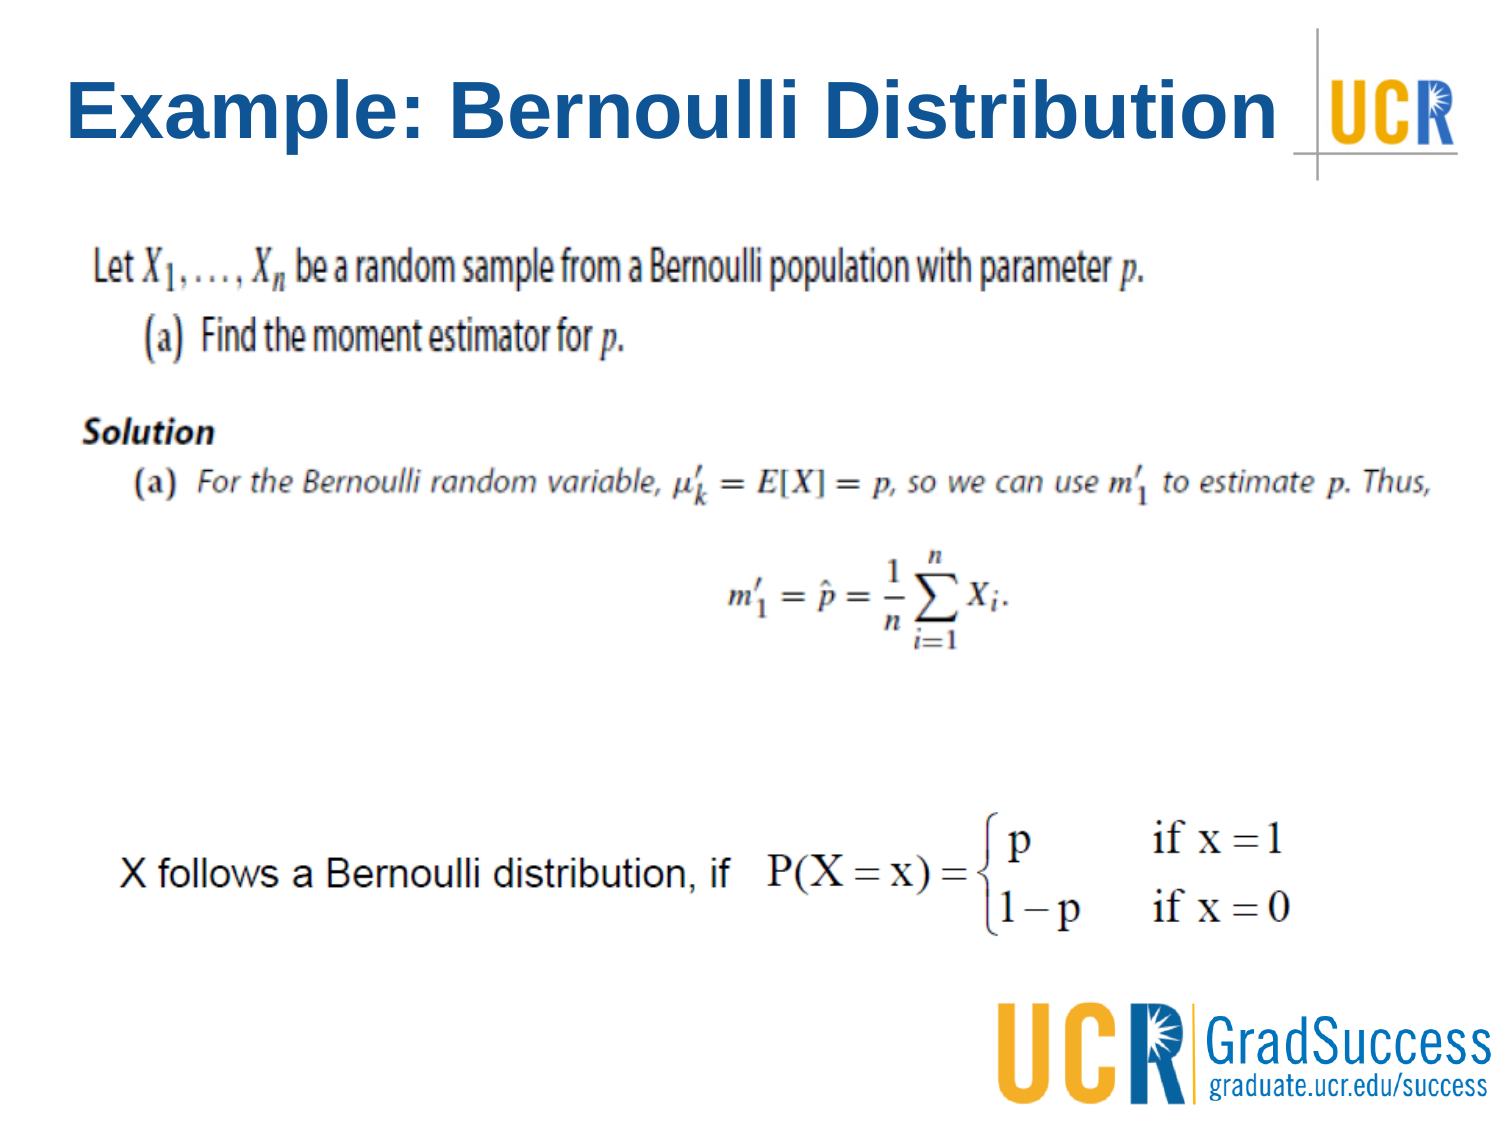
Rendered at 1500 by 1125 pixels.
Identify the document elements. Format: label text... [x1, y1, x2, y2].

picture [45, 212, 1452, 959]
picture [1282, 0, 1500, 196]
title Example: Bernoulli Distribution [50, 37, 1300, 163]
